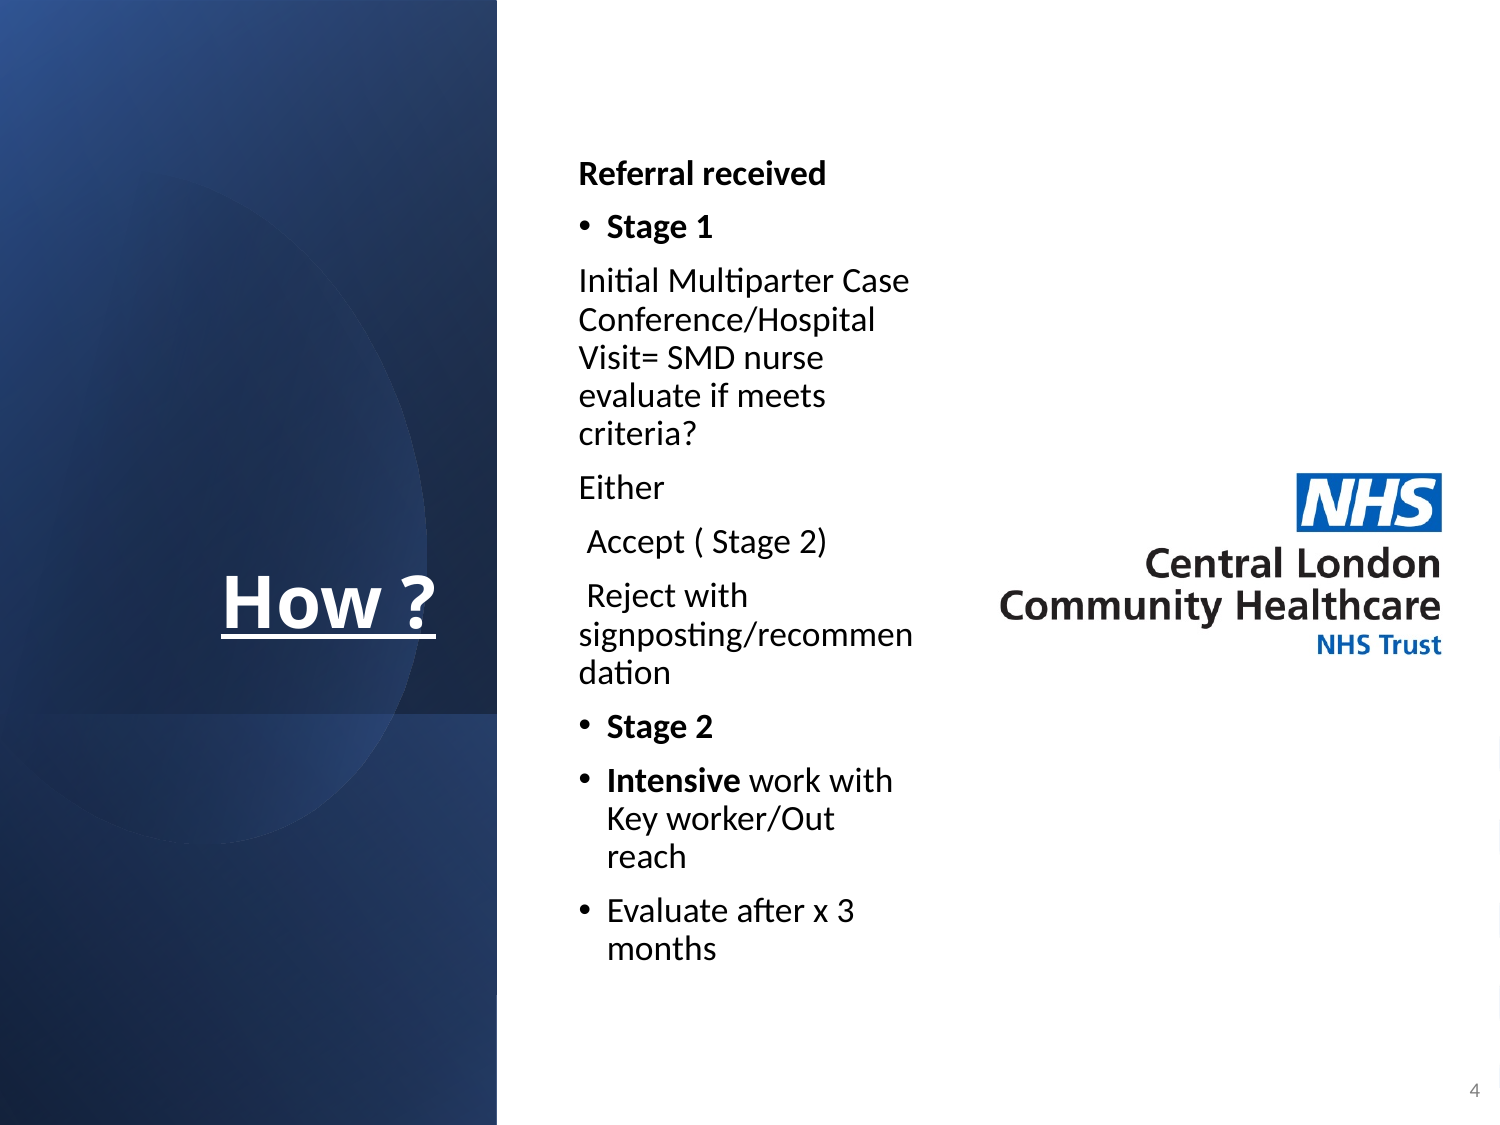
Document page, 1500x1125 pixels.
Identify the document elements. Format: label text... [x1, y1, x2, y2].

list Referral received Stage 1 Initial Multiparter Case Conference/Hospital Visit= SMD nurse evaluate if meets criteria? Either Accept ( Stage 2) Reject with signposting/recommendation Stage 2 Intensive work with Key worker/Out reach Evaluate after x 3 months [563, 106, 936, 1017]
slide_number 4 [1440, 1058, 1496, 1119]
text_box [0, 0, 498, 1124]
picture [997, 471, 1443, 656]
text_box [498, 0, 1500, 1125]
title How ? [57, 96, 452, 652]
